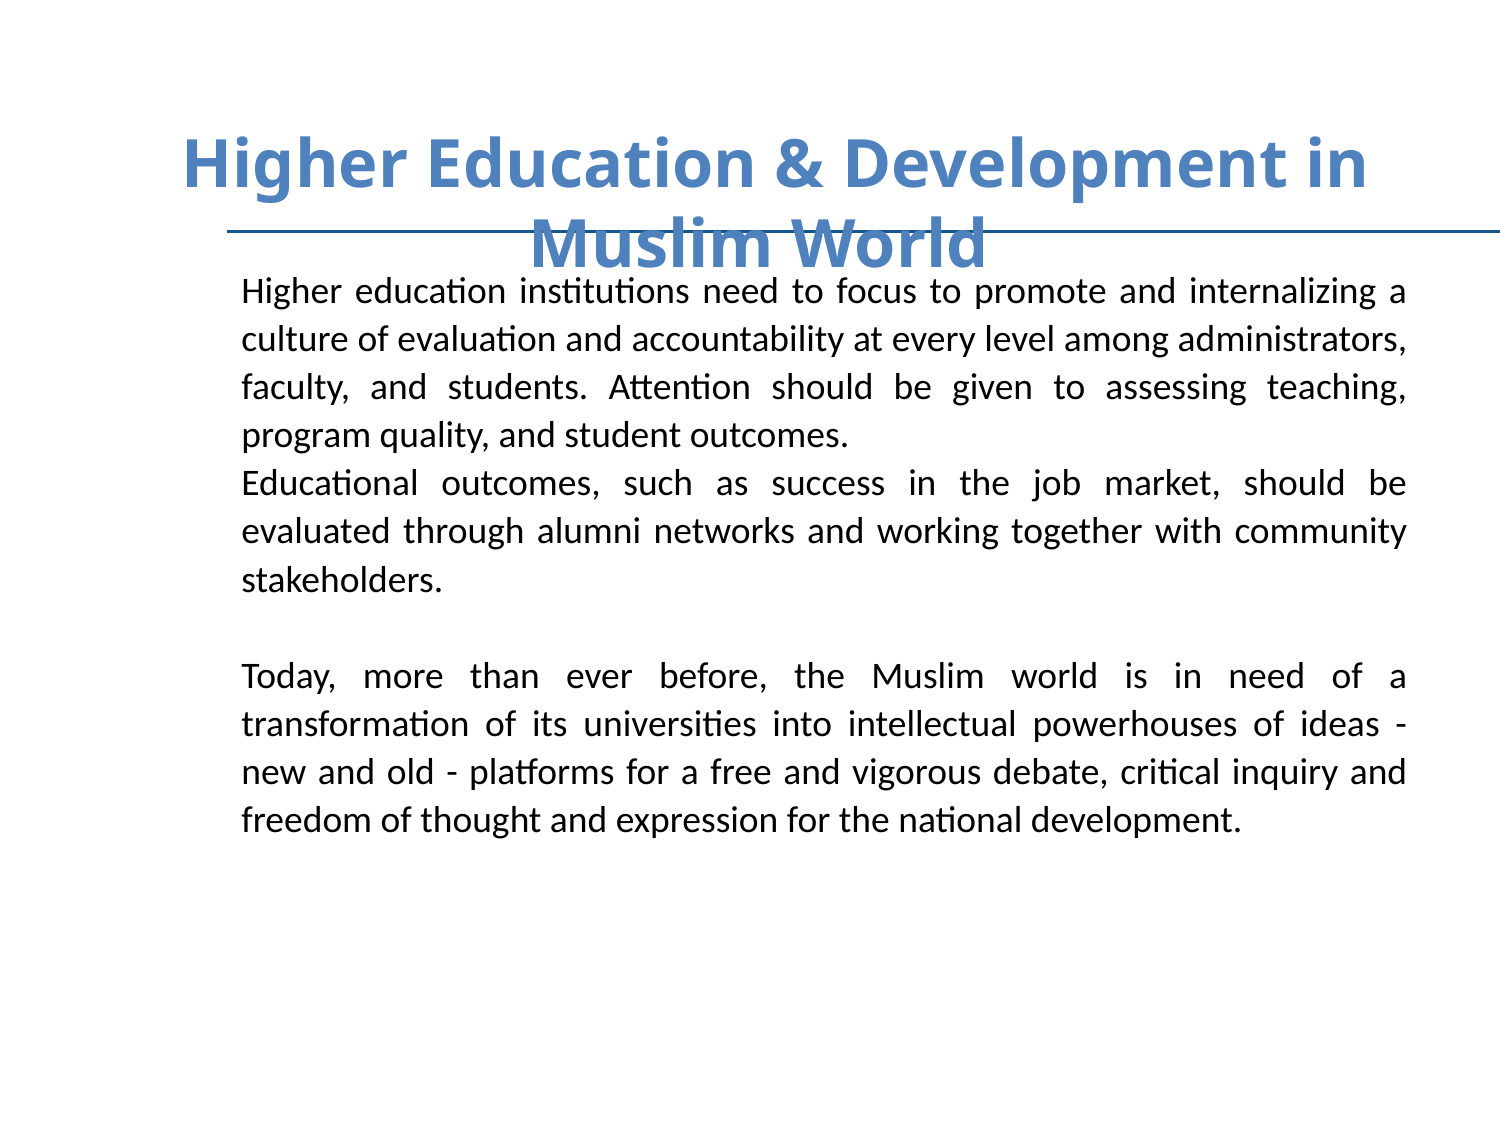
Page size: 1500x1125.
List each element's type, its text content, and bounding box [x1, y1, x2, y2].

text_box Higher Education & Development in Muslim World [64, 113, 1453, 289]
text_box Higher education institutions need to focus to promote and internalizing a culture of evaluation and accountability at every level among administrators, faculty, and students. Attention should be given to assessing teaching, program quality, and student outcomes. Educational outcomes, such as success in the job market, should be evaluated through alumni networks and working together with community stakeholders. Today, more than ever before, the Muslim world is in need of a transformation of its universities into intellectual powerhouses of ideas - new and old - platforms for a free and vigorous debate, critical inquiry and freedom of thought and expression for the national development. [226, 255, 1424, 1125]
